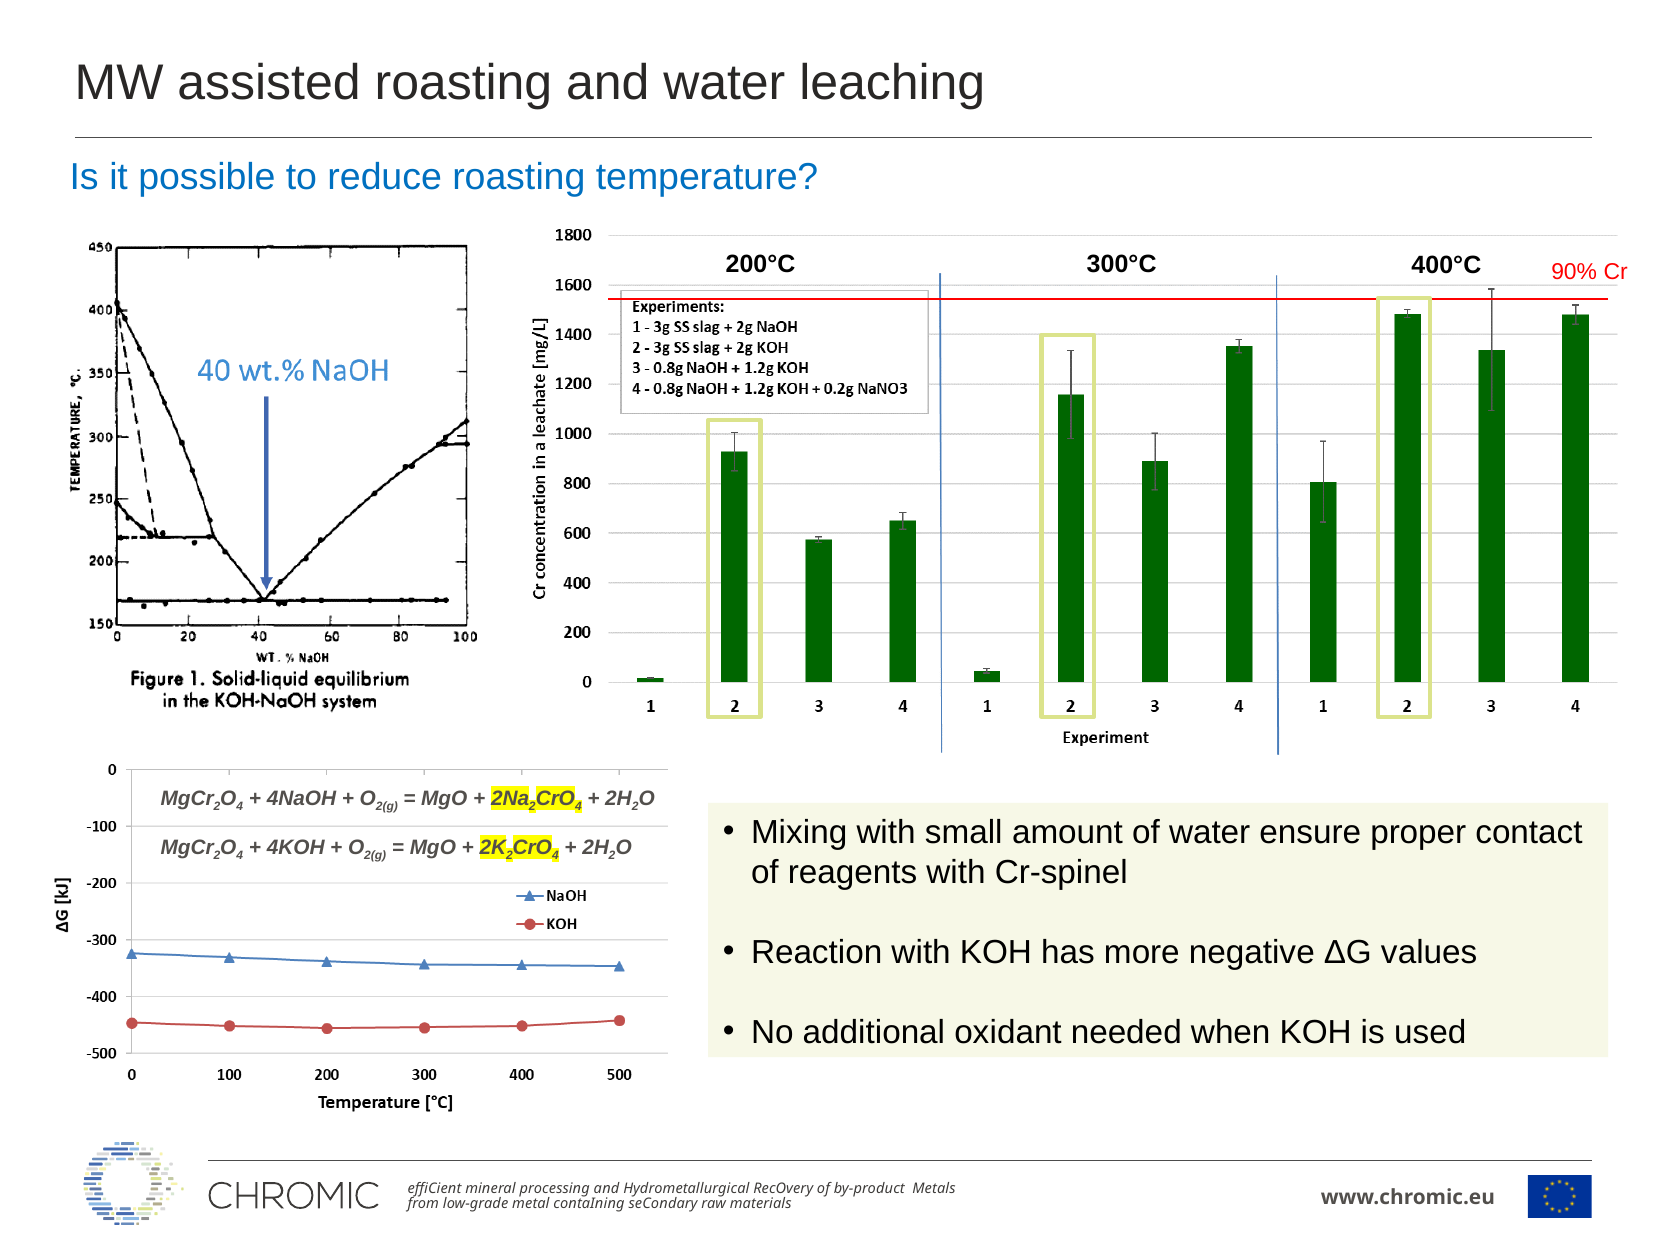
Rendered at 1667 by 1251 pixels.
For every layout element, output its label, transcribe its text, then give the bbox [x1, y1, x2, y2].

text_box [508, 216, 1667, 762]
text_box Mixing with small amount of water ensure proper contact of reagents with Cr-spinel Reaction with KOH has more negative ΔG values No additional oxidant needed when KOH is used [708, 802, 1609, 1058]
text_box Is it possible to reduce roasting temperature? [54, 145, 993, 205]
picture [1527, 1175, 1592, 1218]
picture [51, 219, 508, 718]
picture [83, 1142, 184, 1225]
title MW assisted roasting and water leaching [74, 50, 1513, 114]
picture [41, 752, 693, 1115]
